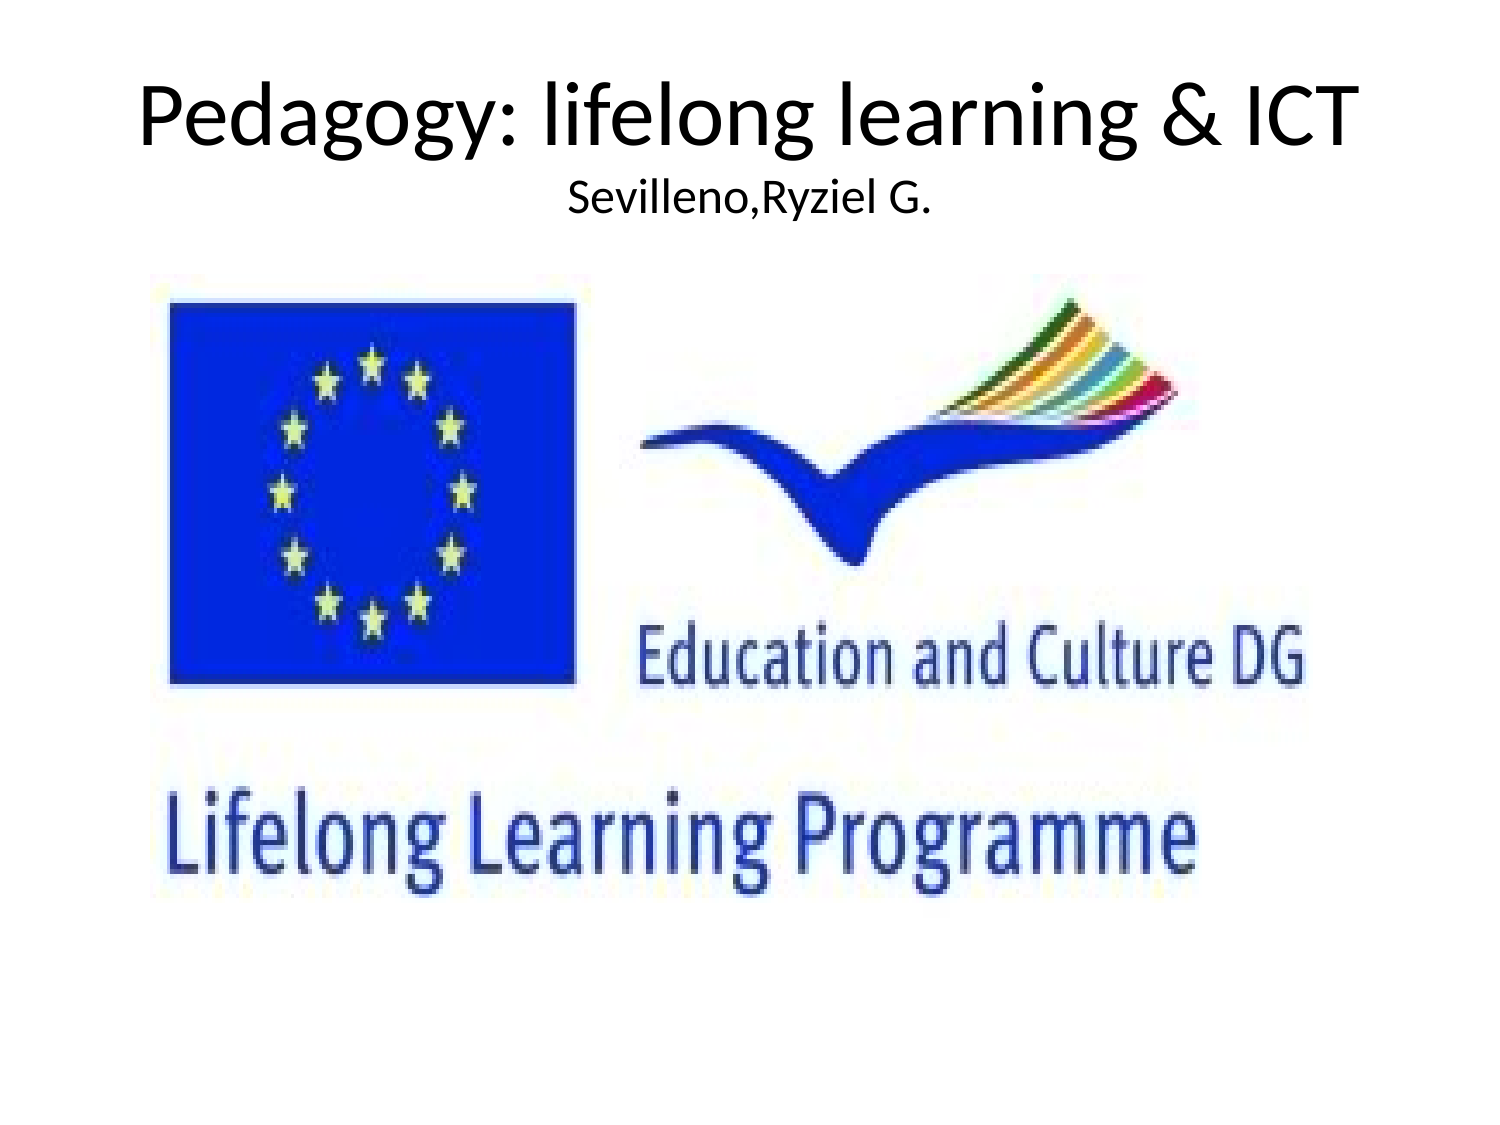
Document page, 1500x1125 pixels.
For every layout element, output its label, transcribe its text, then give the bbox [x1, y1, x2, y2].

title Pedagogy: lifelong learning & ICT Sevilleno,Ryziel G. [75, 45, 1425, 233]
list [149, 274, 1313, 938]
